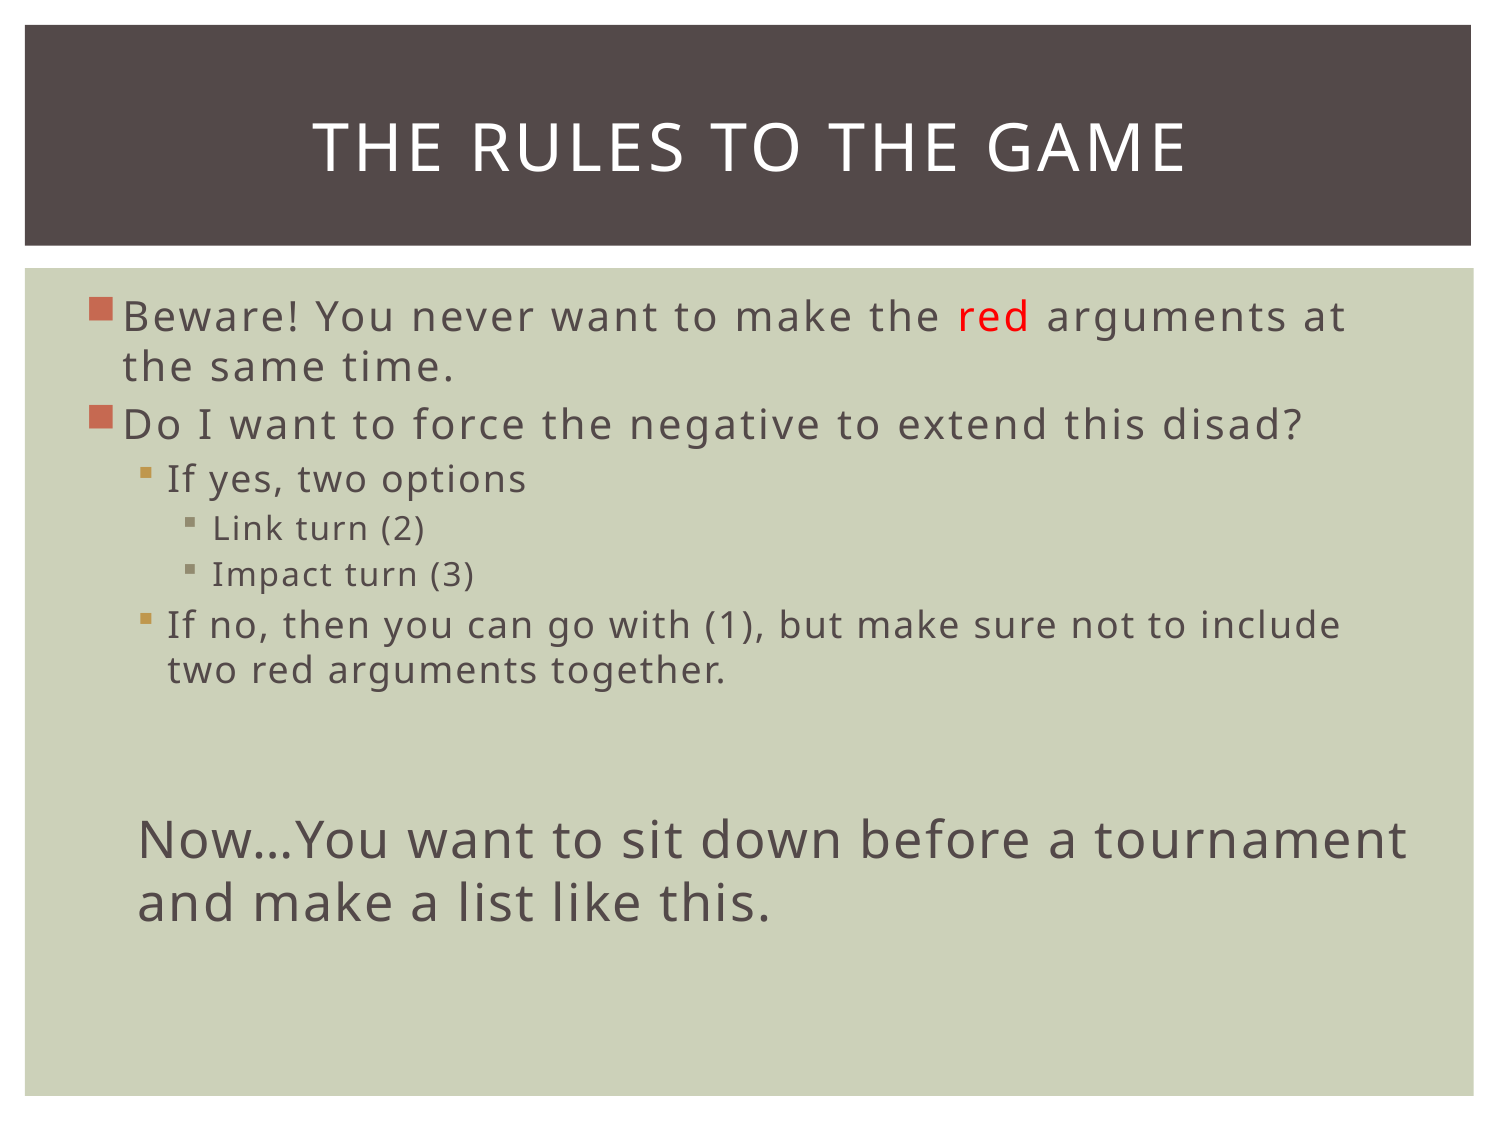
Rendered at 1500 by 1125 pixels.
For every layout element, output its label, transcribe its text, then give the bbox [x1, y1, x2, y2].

title The Rules to the Game [62, 58, 1438, 232]
list Beware! You never want to make the red arguments at the same time. Do I want to force the negative to extend this disad? If yes, two options Link turn (2) Impact turn (3) If no, then you can go with (1), but make sure not to include two red arguments together. Now…You want to sit down before a tournament and make a list like this. [62, 281, 1442, 1005]
